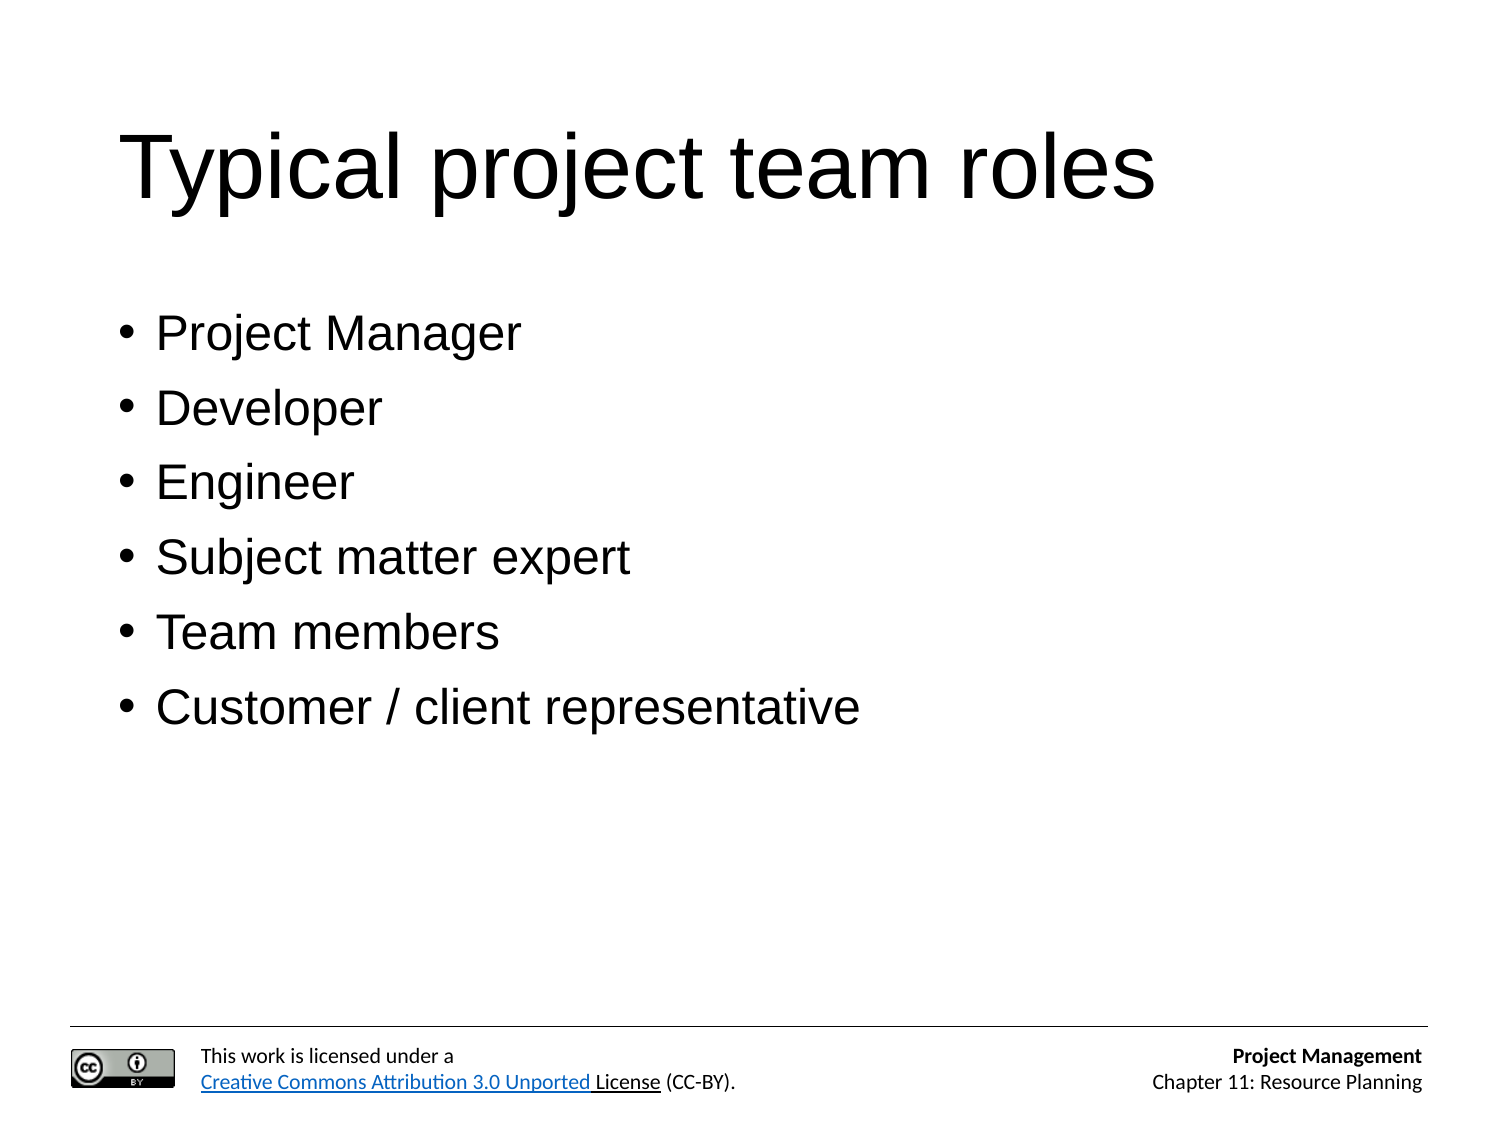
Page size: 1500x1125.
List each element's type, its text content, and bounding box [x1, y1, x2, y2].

list Project Manager Developer Engineer Subject matter expert Team members Customer / client representative [103, 299, 1397, 1014]
picture [71, 1049, 175, 1088]
title Typical project team roles [103, 59, 1397, 278]
